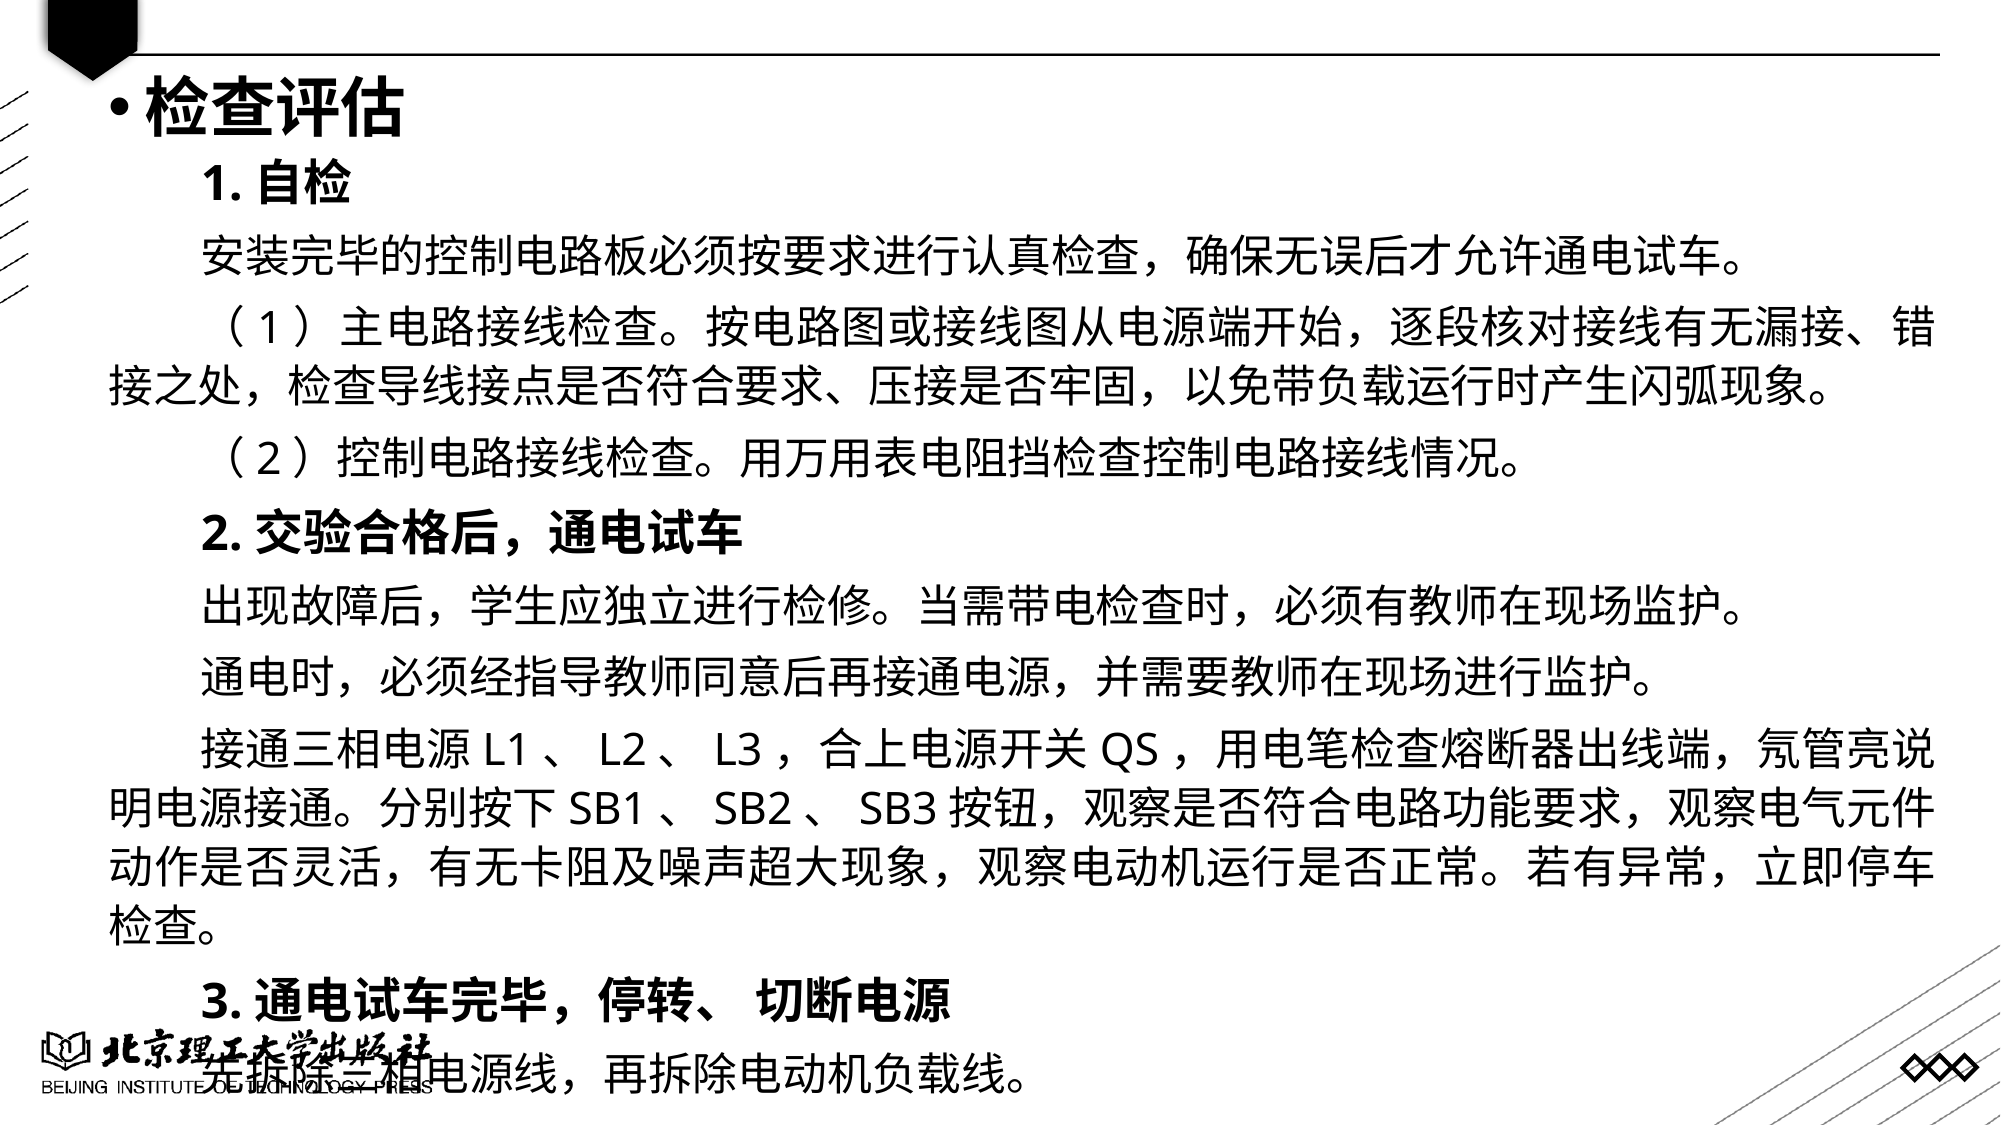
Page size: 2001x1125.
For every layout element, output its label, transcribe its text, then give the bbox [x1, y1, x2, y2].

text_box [1902, 1055, 1977, 1080]
text_box [47, 0, 139, 83]
text_box 检查评估 1.自检 安装完毕的控制电路板必须按要求进行认真检查，确保无误后才允许通电试车。 （1）主电路接线检查。按电路图或接线图从电源端开始，逐段核对接线有无漏接、错接之处，检查导线接点是否符合要求、压接是否牢固，以免带负载运行时产生闪弧现象。 （2）控制电路接线检查。用万用表电阻挡检查控制电路接线情况。 2.交验合格后，通电试车 出现故障后，学生应独立进行检修。当需带电检查时，必须有教师在现场监护。 通电时，必须经指导教师同意后再接通电源，并需要教师在现场进行监护。 接通三相电源L1、L2、L3，合上电源开关QS，用电笔检查熔断器出线端，氖管亮说明电源接通。分别按下SB1、SB2、SB3按钮，观察是否符合电路功能要求，观察电气元件动作是否灵活，有无卡阻及噪声超大现象，观察电动机运行是否正常。若有异常，立即停车检查。 3.通电试车完毕，停转、 切断电源 先拆除三相电源线，再拆除电动机负载线。 [93, 67, 1952, 1112]
picture [0, 0, 2001, 1125]
